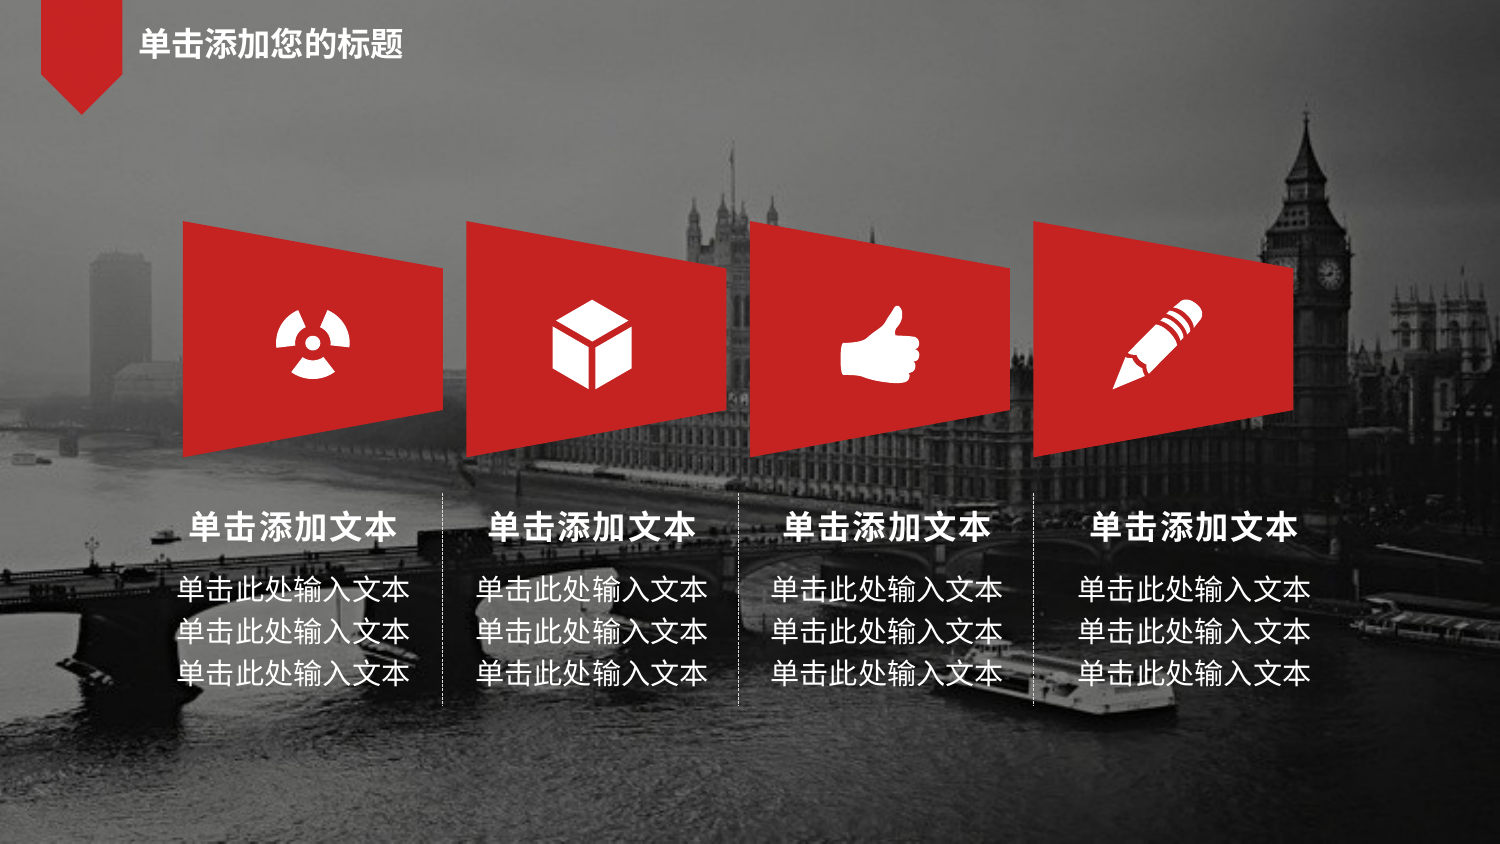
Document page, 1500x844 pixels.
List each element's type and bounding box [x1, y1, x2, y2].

text_box [144, 498, 442, 700]
text_box [41, 0, 438, 115]
text_box [738, 498, 1037, 700]
picture [0, 0, 1500, 844]
text_box [182, 220, 443, 458]
text_box [1033, 220, 1294, 458]
text_box [442, 498, 738, 700]
text_box [466, 220, 727, 458]
text_box [1045, 498, 1344, 700]
text_box [749, 220, 1010, 458]
